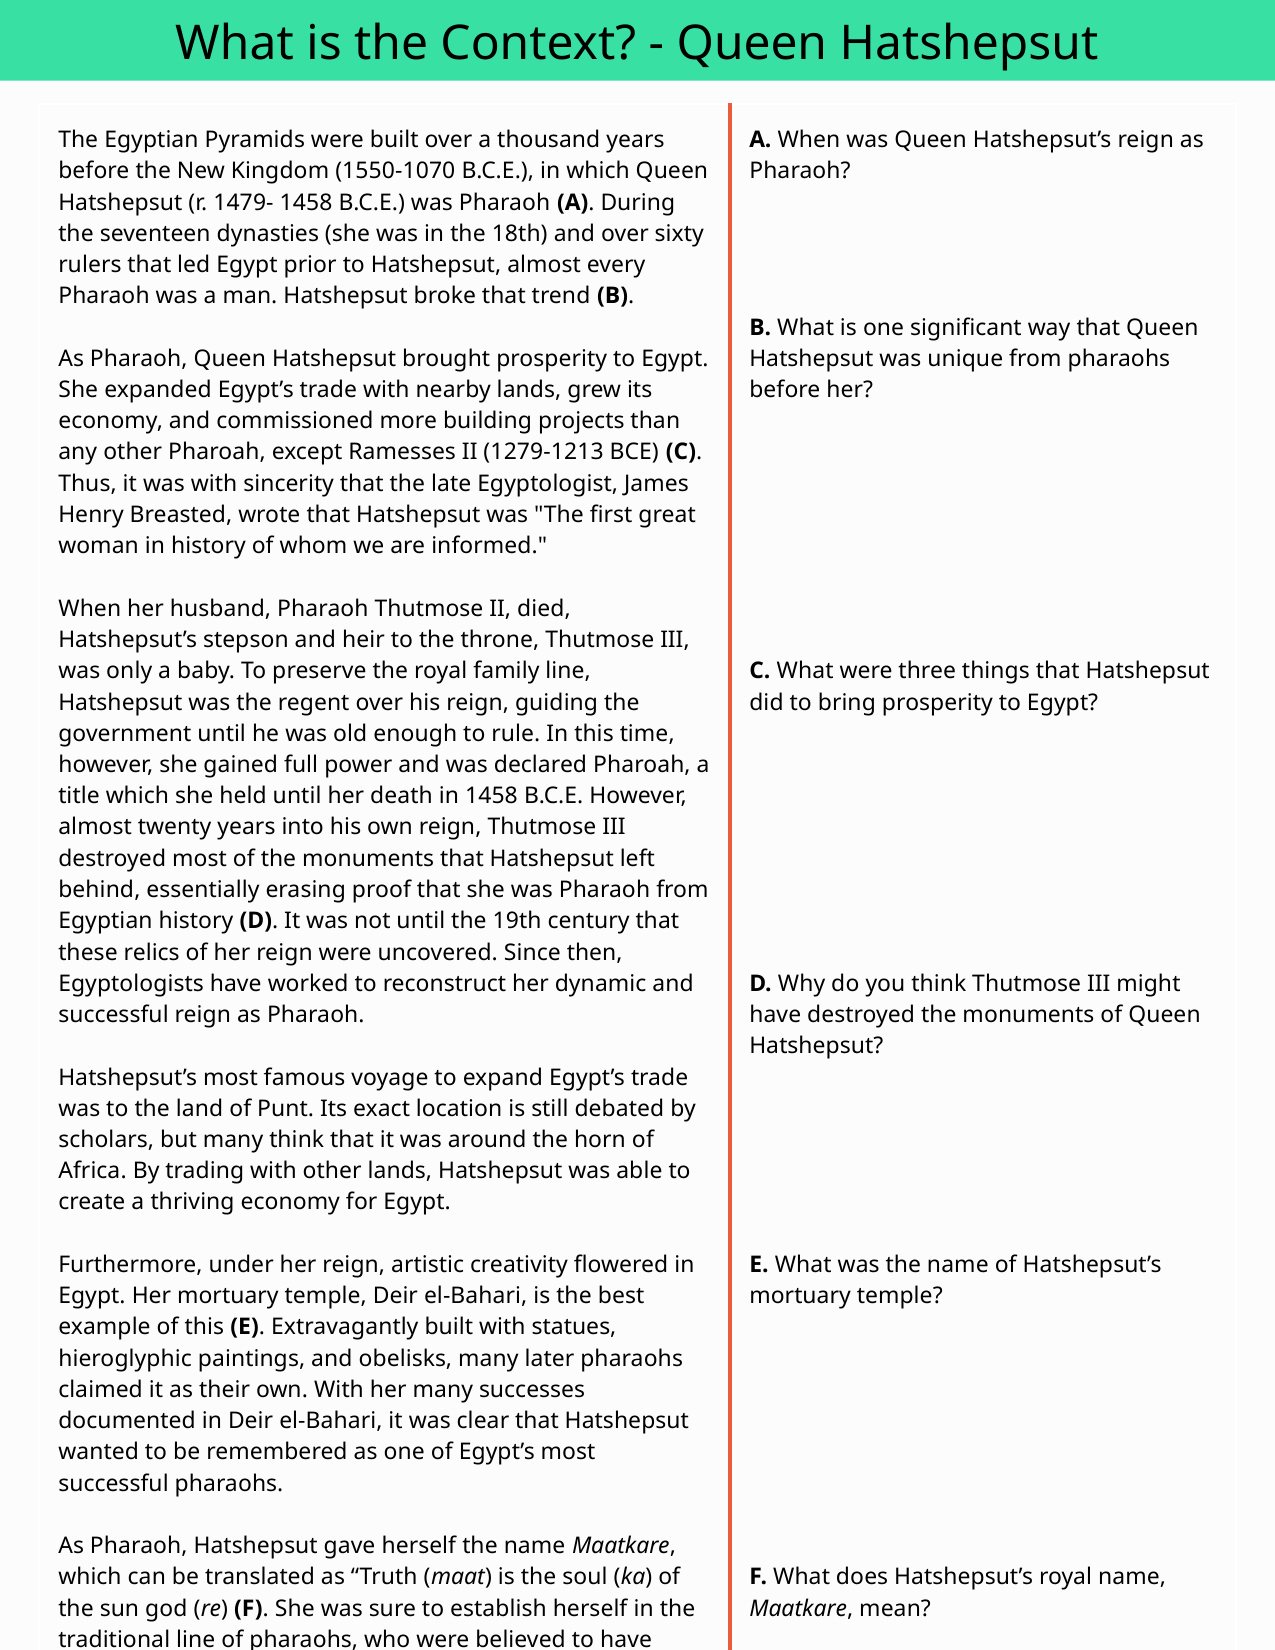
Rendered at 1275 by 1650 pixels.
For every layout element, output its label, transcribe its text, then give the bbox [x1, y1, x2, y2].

table_header A. When was Queen Hatshepsut’s reign as Pharaoh? B. What is one significant way that Queen Hatshepsut was unique from pharaohs before her? C. What were three things that Hatshepsut did to bring prosperity to Egypt? D. Why do you think Thutmose III might have destroyed the monuments of Queen Hatshepsut? E. What was the name of Hatshepsut’s mortuary temple? F. What does Hatshepsut’s royal name, Maatkare, mean? [732, 105, 1235, 1650]
table_header The Egyptian Pyramids were built over a thousand years before the New Kingdom (1550-1070 B.C.E.), in which Queen Hatshepsut (r. 1479- 1458 B.C.E.) was Pharaoh (A). During the seventeen dynasties (she was in the 18th) and over sixty rulers that led Egypt prior to Hatshepsut, almost every Pharaoh was a man. Hatshepsut broke that trend (B). As Pharaoh, Queen Hatshepsut brought prosperity to Egypt. She expanded Egypt’s trade with nearby lands, grew its economy, and commissioned more building projects than any other Pharoah, except Ramesses II (1279-1213 BCE) (C). Thus, it was with sincerity that the late Egyptologist, James Henry Breasted, wrote that Hatshepsut was "The first great woman in history of whom we are informed." When her husband, Pharaoh Thutmose II, died, Hatshepsut’s stepson and heir to the throne, Thutmose III, was only a baby. To preserve the royal family line, Hatshepsut was the regent over his reign, guiding the government until he was old enough to rule. In this time, however, she gained full power and was declared Pharoah, a title which she held until her death in 1458 B.C.E. However, almost twenty years into his own reign, Thutmose III destroyed most of the monuments that Hatshepsut left behind, essentially erasing proof that she was Pharaoh from Egyptian history (D). It was not until the 19th century that these relics of her reign were uncovered. Since then, Egyptologists have worked to reconstruct her dynamic and successful reign as Pharaoh. Hatshepsut’s most famous voyage to expand Egypt’s trade was to the land of Punt. Its exact location is still debated by scholars, but many think that it was around the horn of Africa. By trading with other lands, Hatshepsut was able to create a thriving economy for Egypt. Furthermore, under her reign, artistic creativity flowered in Egypt. Her mortuary temple, Deir el-Bahari, is the best example of this (E). Extravagantly built with statues, hieroglyphic paintings, and obelisks, many later pharaohs claimed it as their own. With her many successes documented in Deir el-Bahari, it was clear that Hatshepsut wanted to be remembered as one of Egypt’s most successful pharaohs. As Pharaoh, Hatshepsut gave herself the name Maatkare, which can be translated as “Truth (maat) is the soul (ka) of the sun god (re) (F). She was sure to establish herself in the traditional line of pharaohs, who were believed to have descended directly from the gods. To do this, she maintained that she was the daughter of the god Amun-Re, referred to as “the King of the Gods” in the New Kingdom. [40, 105, 728, 1650]
text_box What is the Context? - Queen Hatshepsut [0, 0, 1275, 81]
